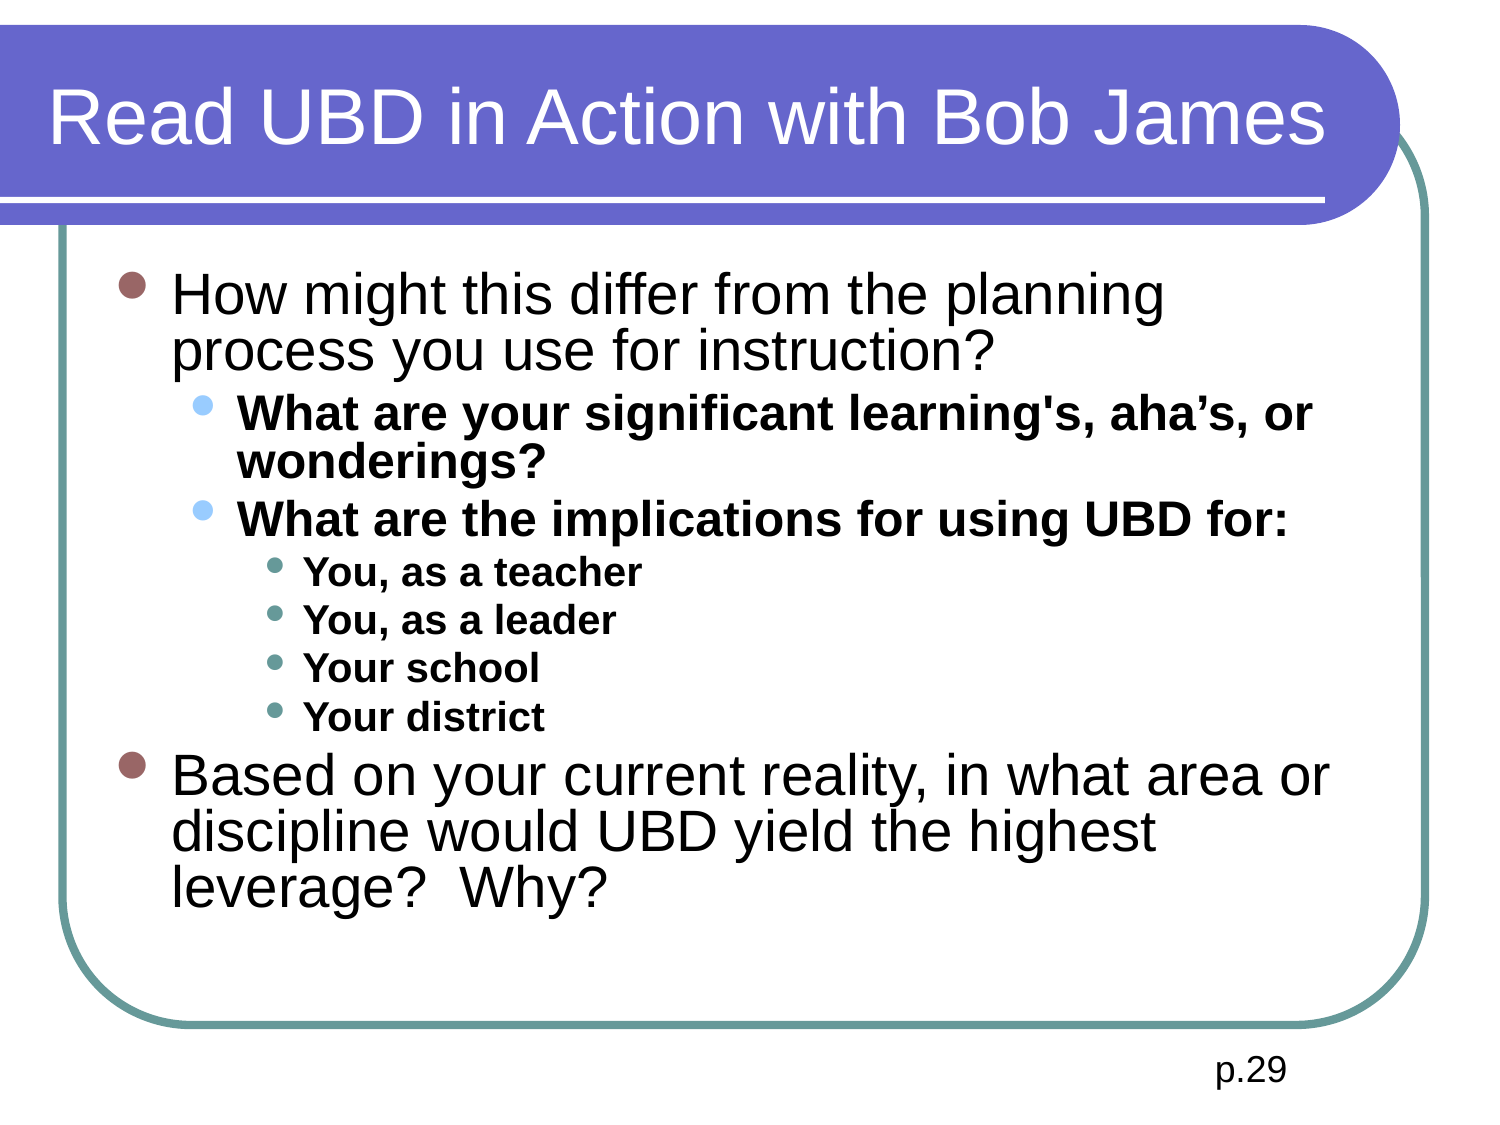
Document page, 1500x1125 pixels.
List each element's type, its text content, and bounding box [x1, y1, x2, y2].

text_box p.29 [1200, 1037, 1463, 1098]
list How might this differ from the planning process you use for instruction? What are your significant learning's, aha’s, or wonderings? What are the implications for using UBD for: You, as a teacher You, as a leader Your school Your district Based on your current reality, in what area or discipline would UBD yield the highest leverage? Why? [99, 262, 1401, 988]
title Read UBD in Action with Bob James [31, 37, 1348, 188]
